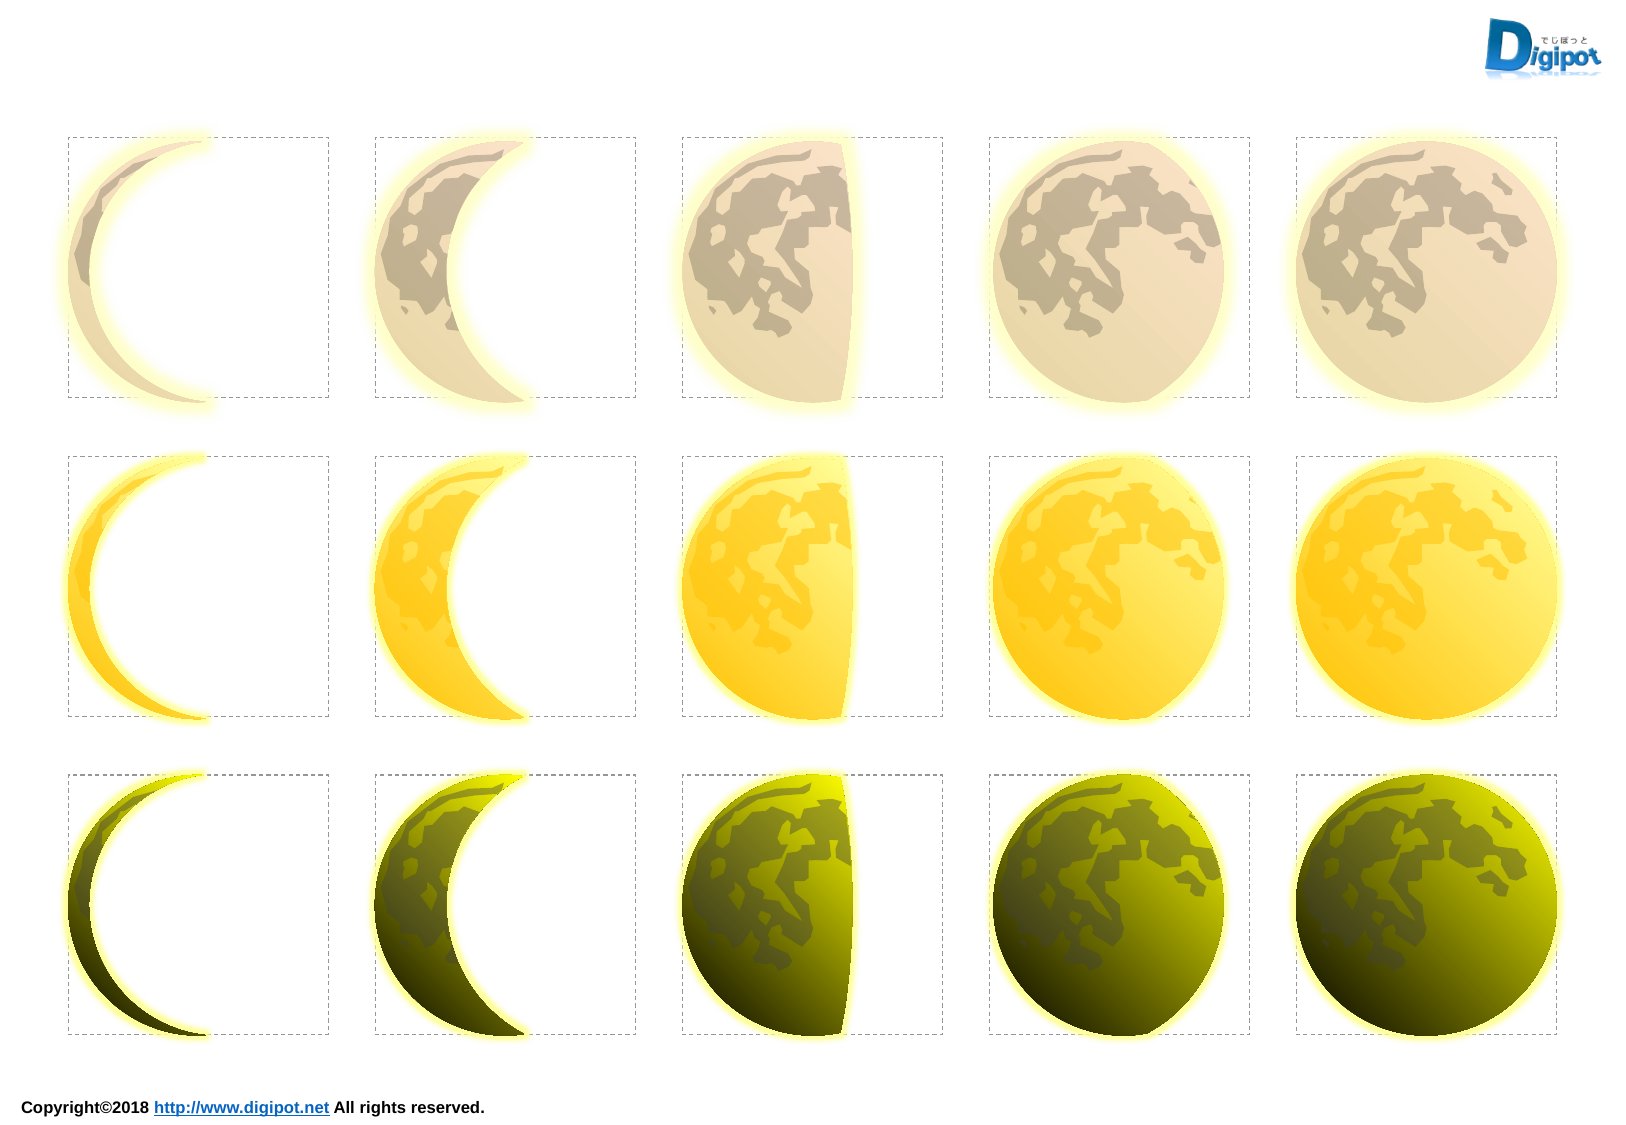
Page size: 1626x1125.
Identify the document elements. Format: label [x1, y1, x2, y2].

text_box [993, 774, 1224, 1036]
text_box [68, 141, 206, 403]
picture [1485, 18, 1602, 82]
text_box [682, 141, 853, 403]
text_box [374, 141, 524, 403]
text_box [993, 458, 1224, 720]
text_box [374, 458, 524, 720]
text_box [682, 774, 853, 1036]
text_box [68, 458, 206, 720]
text_box [1295, 774, 1557, 1036]
text_box [68, 774, 206, 1036]
text_box [374, 774, 524, 1036]
text_box [682, 458, 853, 720]
text_box [993, 141, 1224, 403]
text_box [1295, 141, 1557, 403]
text_box [1295, 458, 1557, 720]
